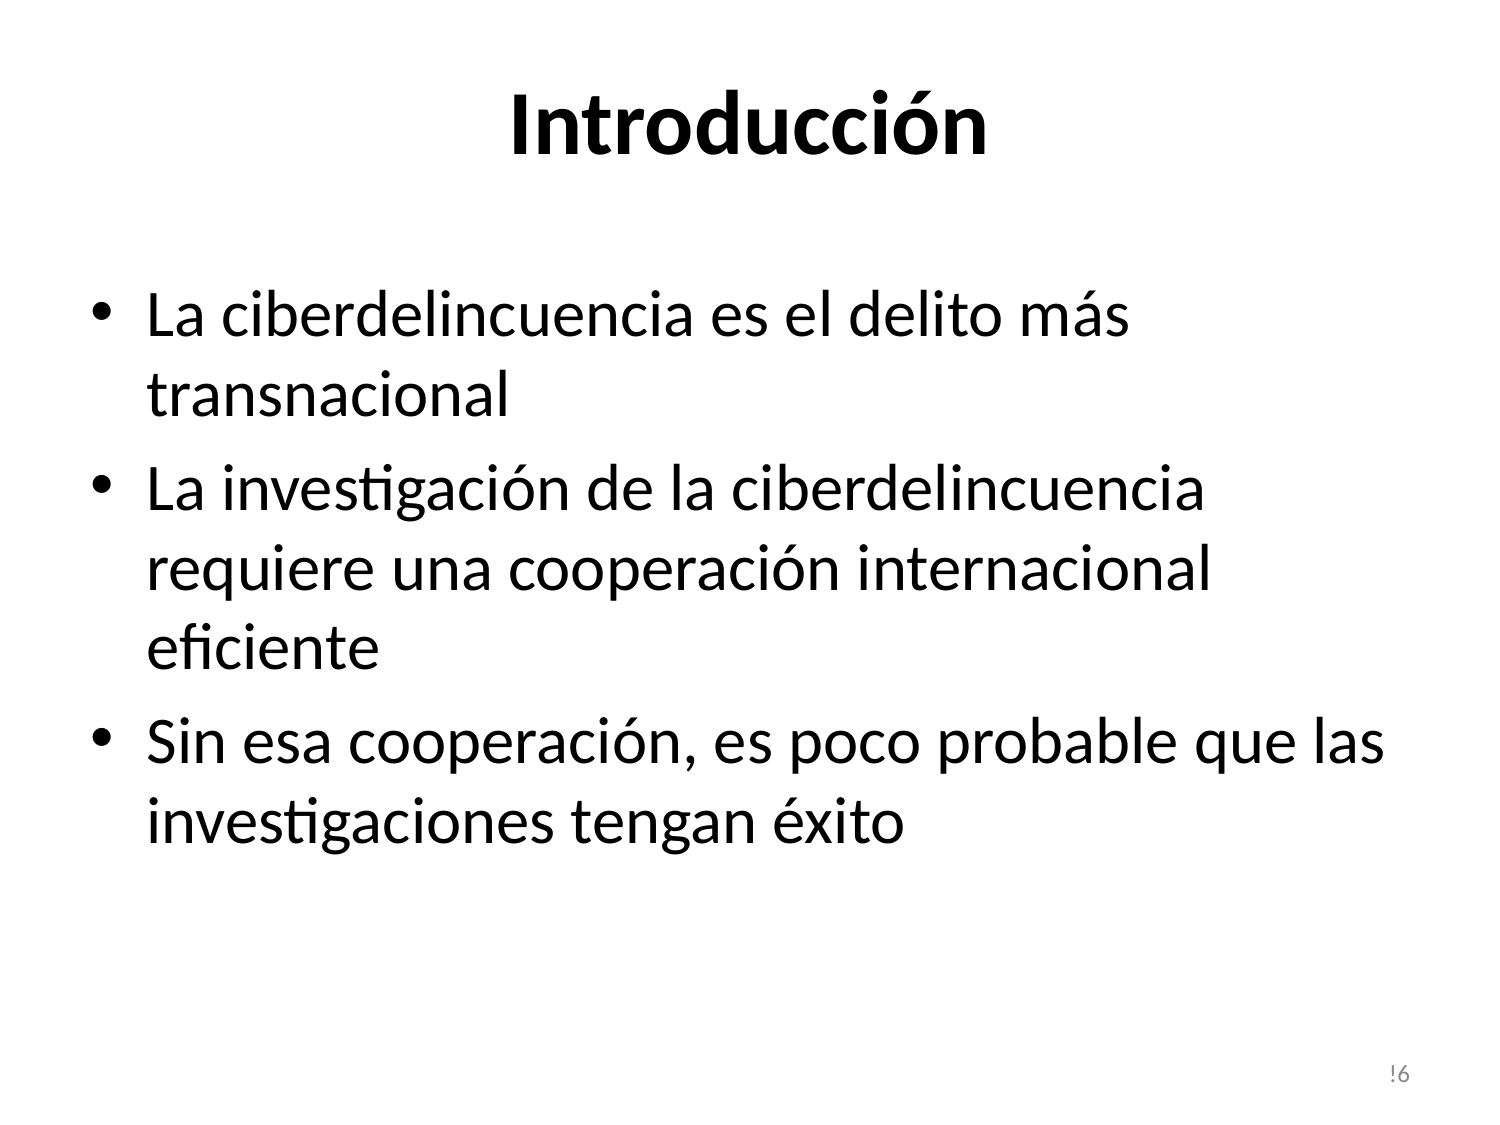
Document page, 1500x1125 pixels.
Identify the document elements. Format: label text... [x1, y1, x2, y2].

slide_number !6 [1074, 1042, 1425, 1103]
title Introducción [75, 45, 1425, 191]
list La ciberdelincuencia es el delito más transnacional La investigación de la ciberdelincuencia requiere una cooperación internacional eficiente Sin esa cooperación, es poco probable que las investigaciones tengan éxito [75, 262, 1425, 1005]
